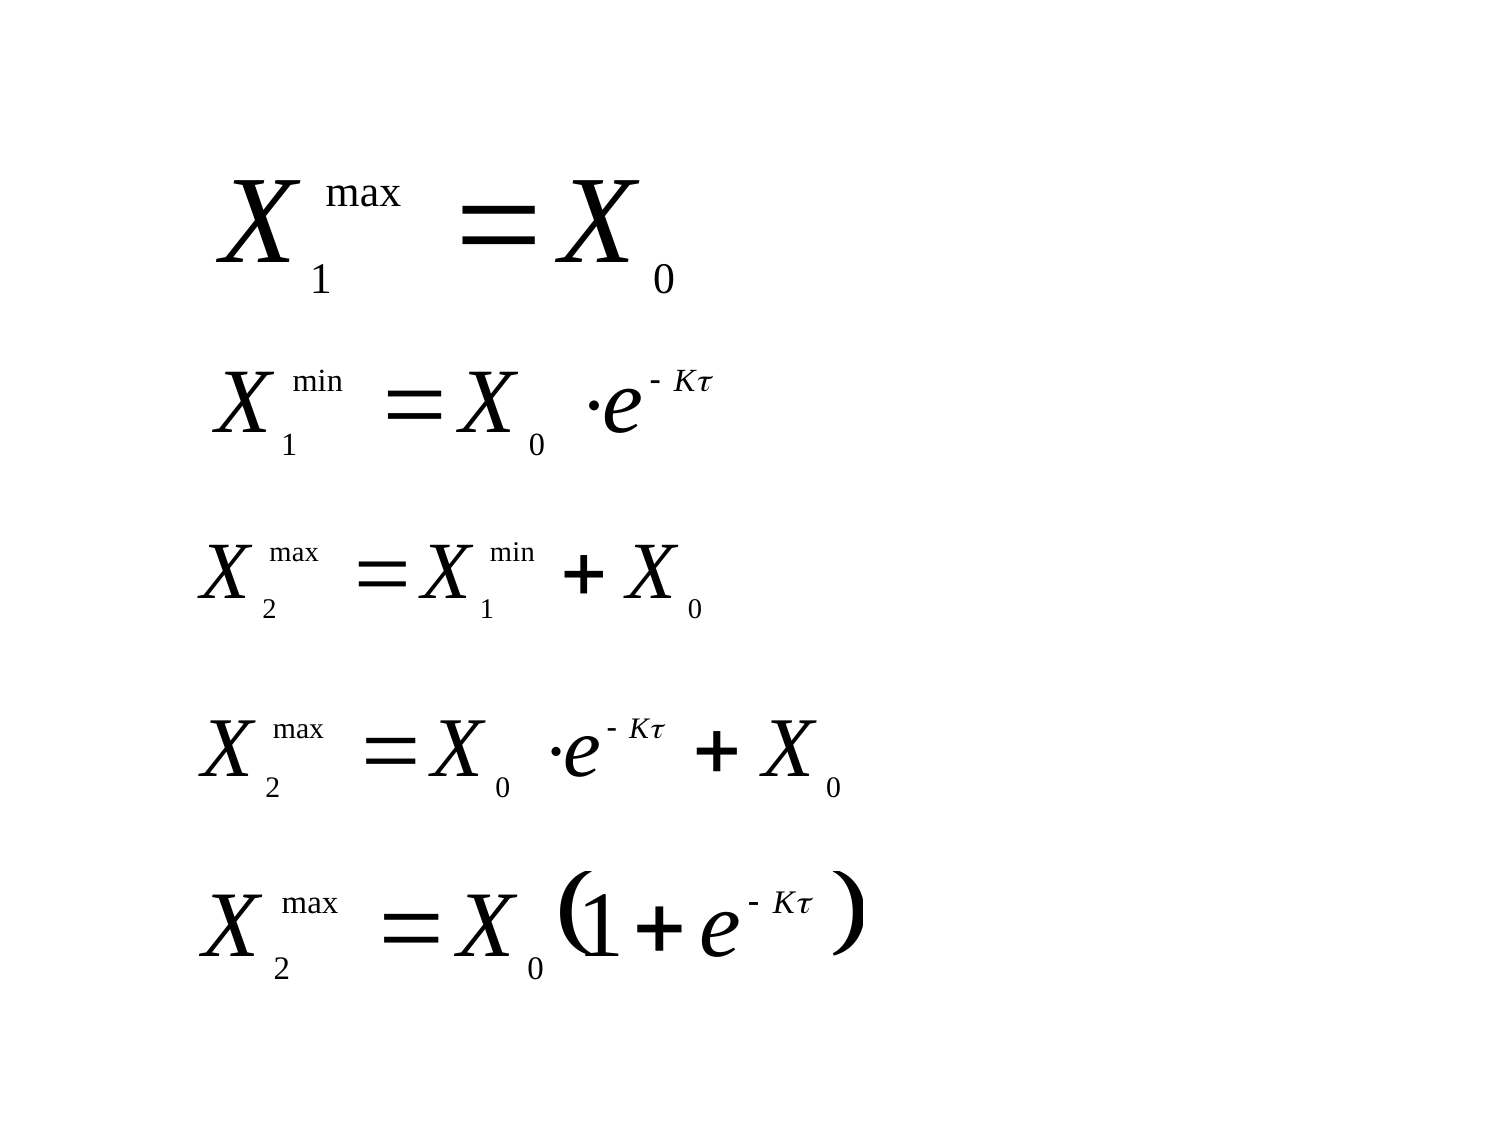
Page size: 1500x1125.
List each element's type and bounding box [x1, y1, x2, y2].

text_box [187, 699, 851, 811]
text_box [187, 524, 713, 631]
text_box [199, 149, 688, 313]
text_box [187, 871, 863, 994]
text_box [199, 349, 726, 470]
